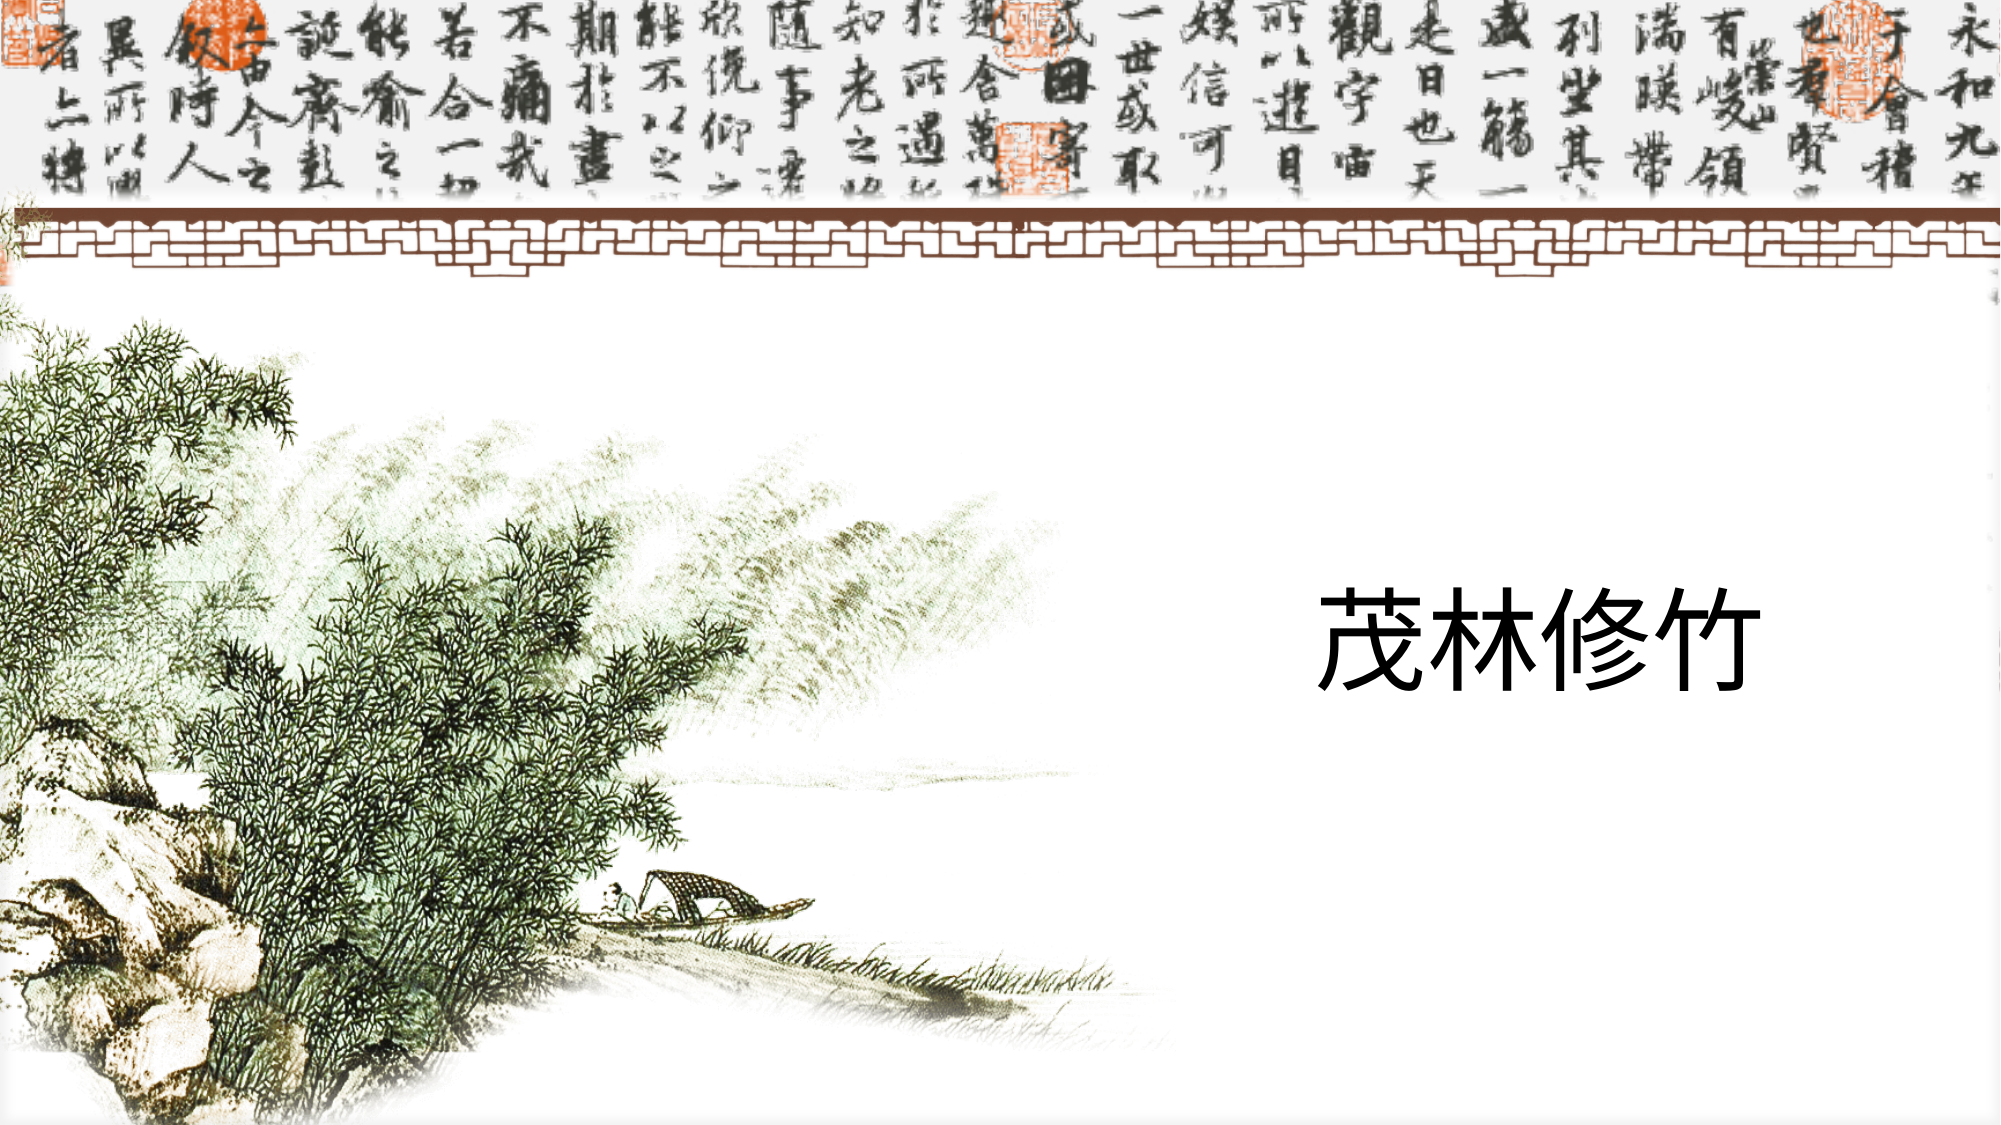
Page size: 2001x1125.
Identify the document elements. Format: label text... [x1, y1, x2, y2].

picture [0, 0, 2001, 1125]
text_box 茂林修竹 [1299, 562, 1788, 713]
